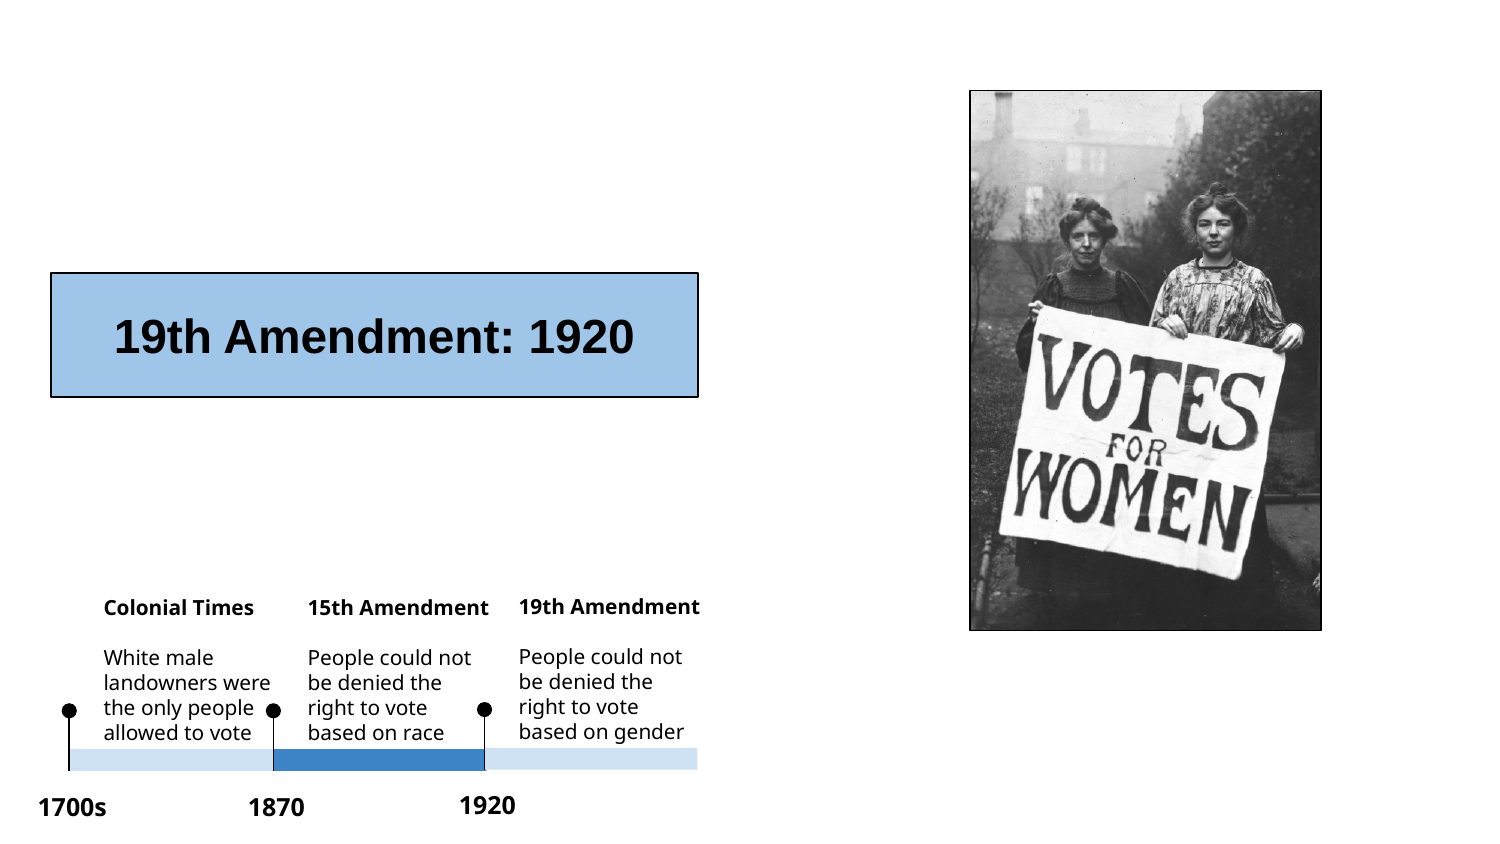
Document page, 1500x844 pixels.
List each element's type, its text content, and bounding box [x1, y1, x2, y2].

picture [970, 90, 1321, 630]
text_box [219, 579, 428, 833]
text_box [430, 578, 717, 832]
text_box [15, 579, 218, 833]
title 19th Amendment: 1920 [51, 272, 699, 397]
